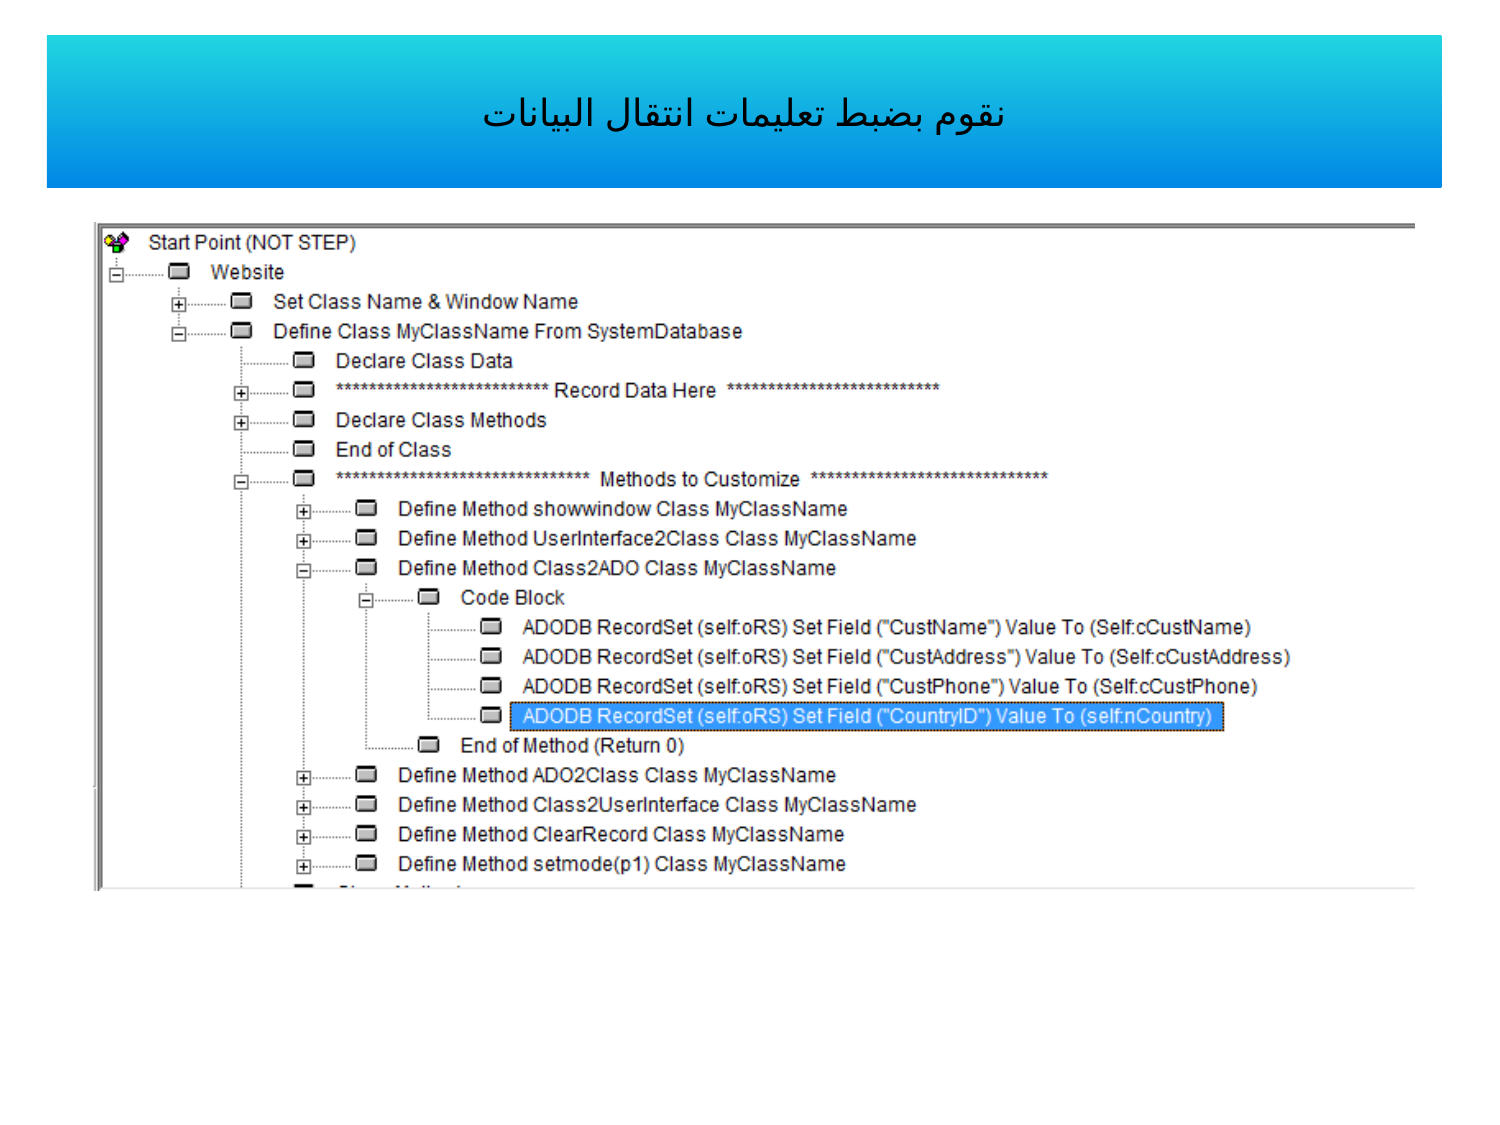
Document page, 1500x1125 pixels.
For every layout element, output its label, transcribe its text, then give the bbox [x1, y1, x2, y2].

title نقوم بضبط تعليمات انتقال البيانات [46, 35, 1442, 188]
picture [93, 222, 1416, 891]
